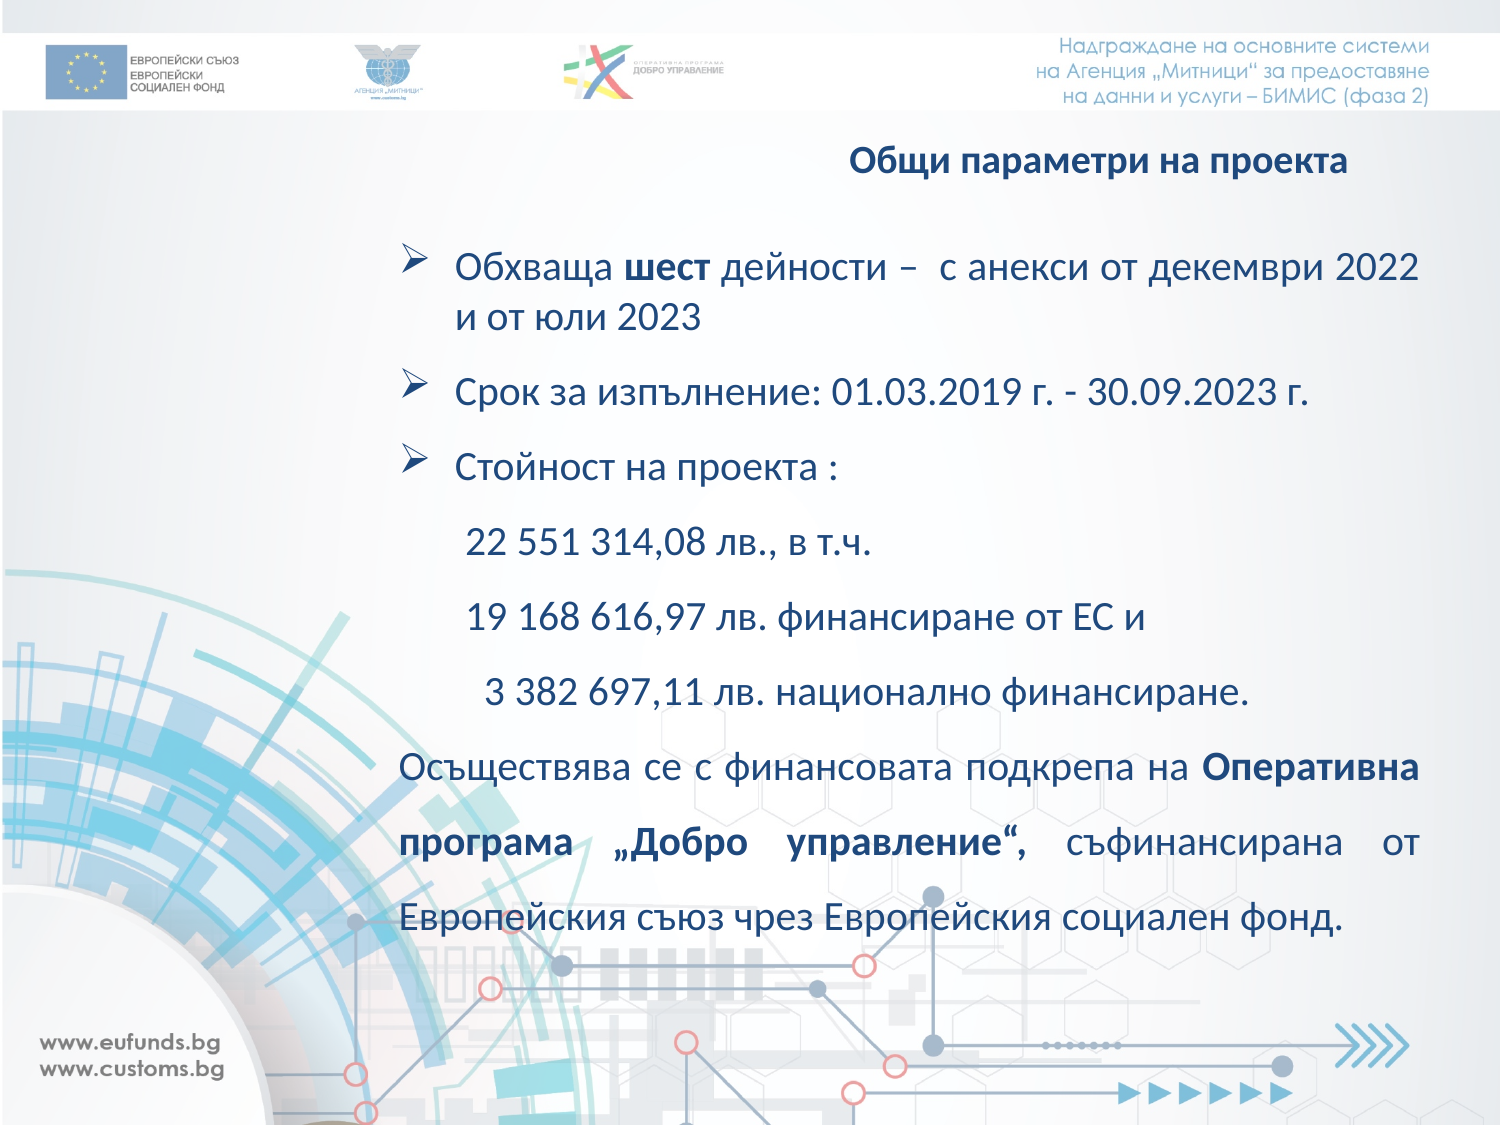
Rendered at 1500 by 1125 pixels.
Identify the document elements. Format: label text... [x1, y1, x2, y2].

text_box Общи параметри на проекта [832, 125, 1365, 191]
text_box Обхваща шест дейности – с анекси от декември 2022 и от юли 2023 Срок за изпълнение: 01.03.2019 г. - 30.09.2023 г. Стойност на проекта : 22 551 314,08 лв., в т.ч. 19 168 616,97 лв. финансиране от ЕС и 3 382 697,11 лв. национално финансиране. Осъществява се с финансовата подкрепа на Оперативна програма „Добро управление“, съфинансирана от Европейския съюз чрез Европейския социален фонд. [383, 231, 1435, 947]
